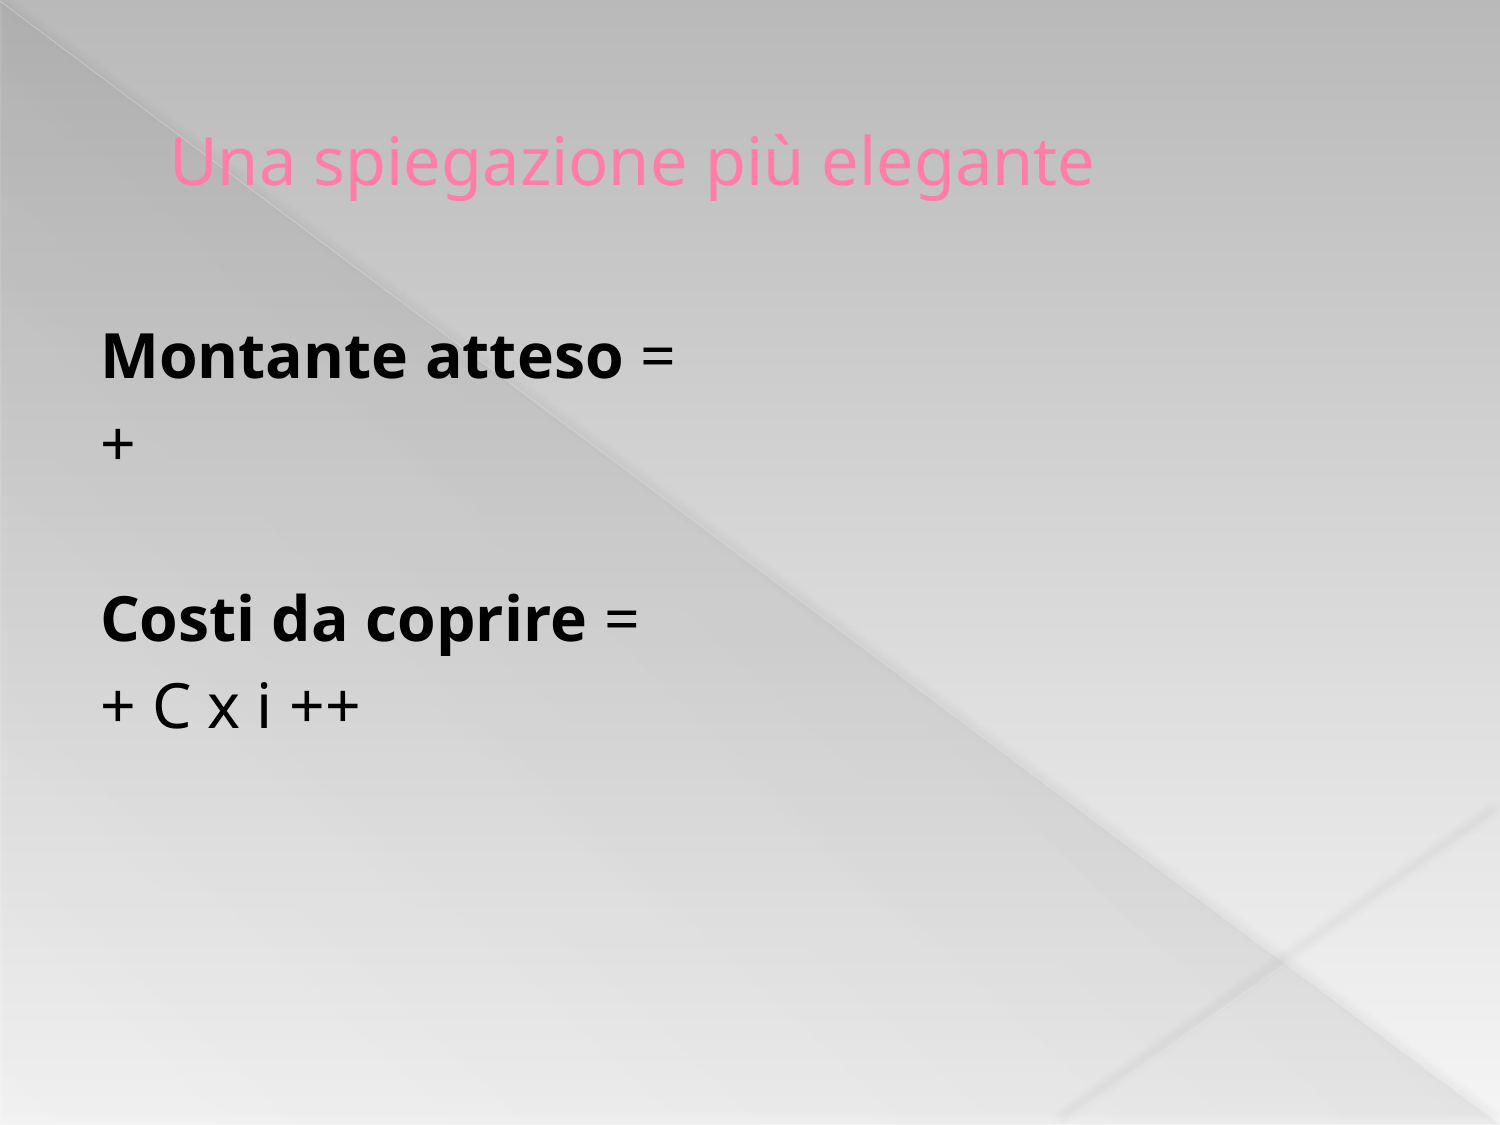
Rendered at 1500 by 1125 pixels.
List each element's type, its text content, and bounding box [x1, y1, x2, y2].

title Una spiegazione più elegante [75, 43, 1425, 274]
